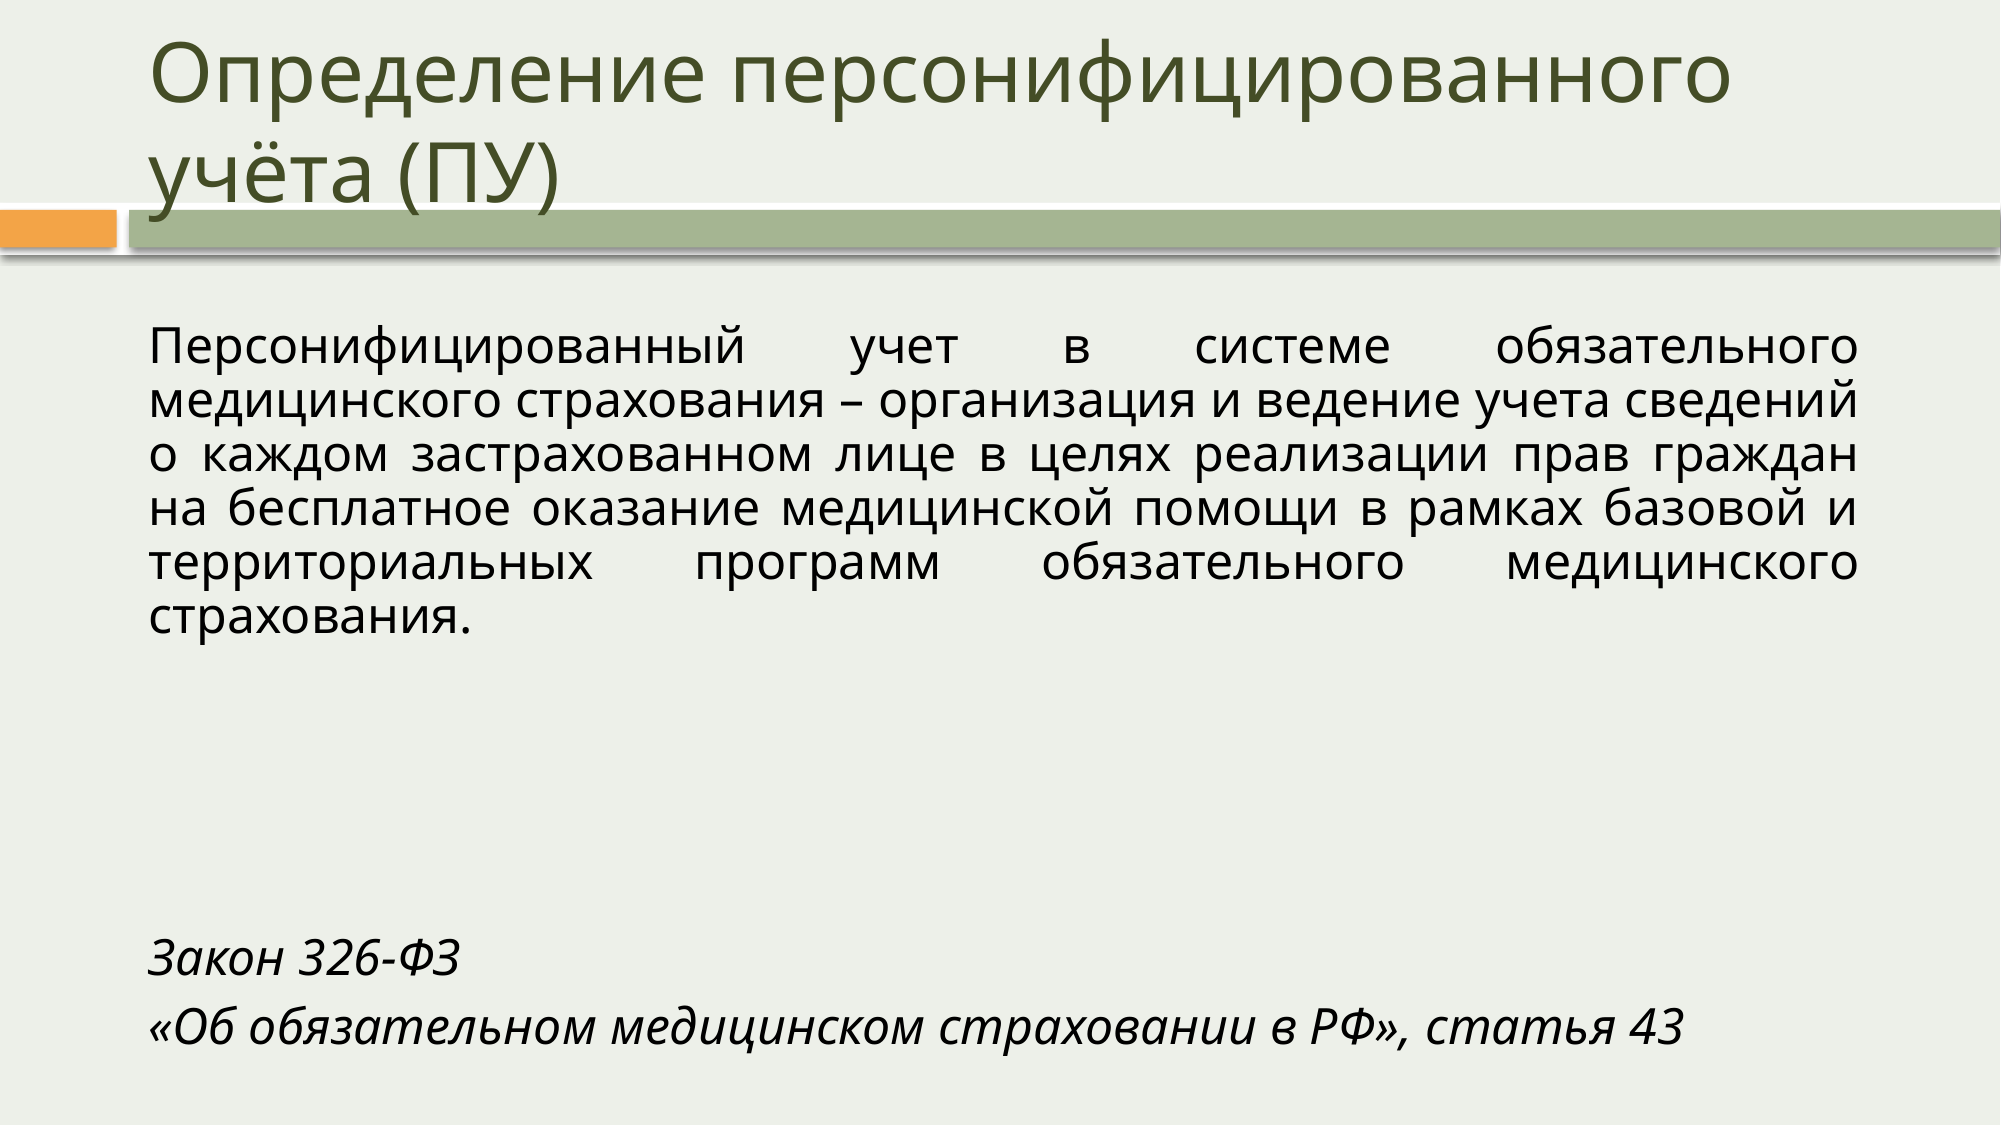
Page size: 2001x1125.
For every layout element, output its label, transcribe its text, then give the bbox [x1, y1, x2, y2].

title Определение персонифицированного учёта (ПУ) [133, 37, 1918, 200]
list Персонифицированный учет в системе обязательного медицинского страхования – организация и ведение учета сведений о каждом застрахованном лице в целях реализации прав граждан на бесплатное оказание медицинской помощи в рамках базовой и территориальных программ обязательного медицинского страхования. Закон 326-ФЗ «Об обязательном медицинском страховании в РФ», статья 43 [133, 312, 1875, 900]
